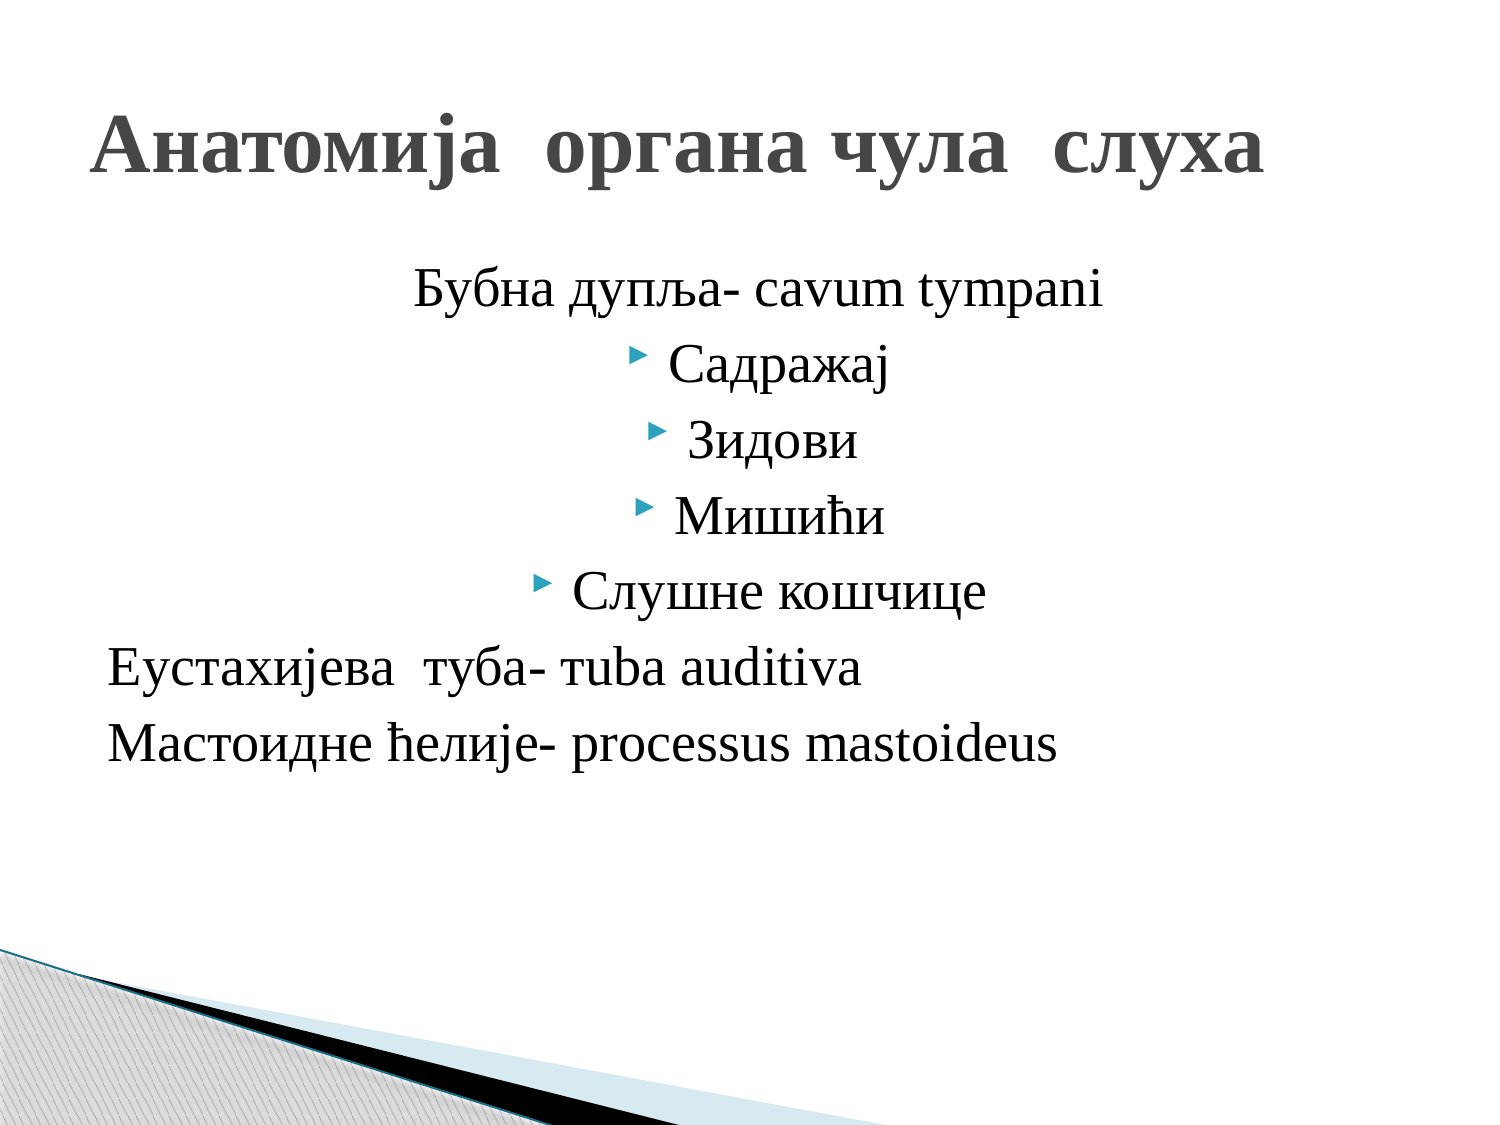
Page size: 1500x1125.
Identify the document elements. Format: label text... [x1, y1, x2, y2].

list Бубна дупља- cavum tympani Садражај Зидови Мишићи Слушне кошчице Еустахијева туба- тuba auditiva Мастоидне ћелије- processus mastoideus [74, 242, 1426, 986]
title Анатомија органа чула слуха [75, 45, 1425, 233]
